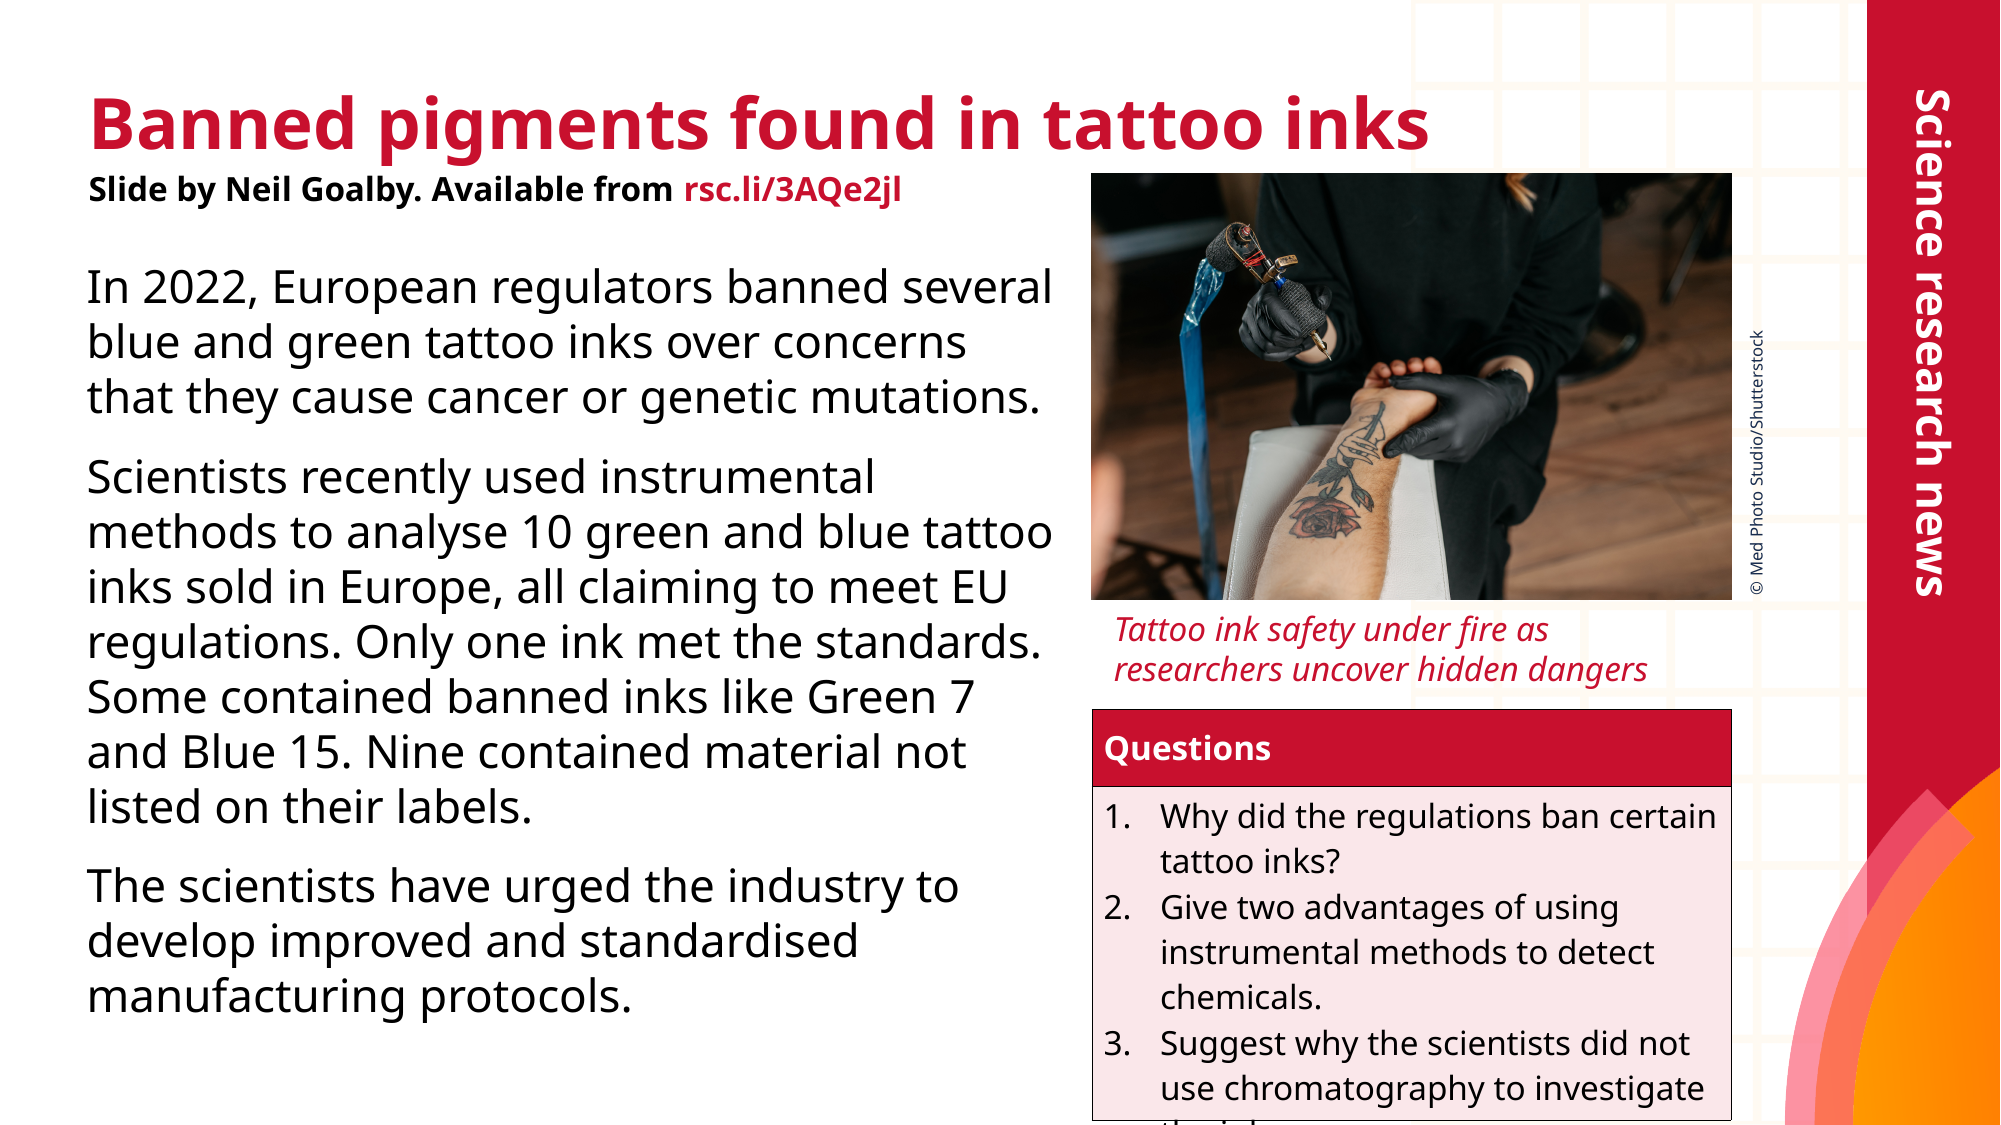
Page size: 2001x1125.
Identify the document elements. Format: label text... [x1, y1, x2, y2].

text_box Science research news [1867, 88, 2000, 765]
list In 2022, European regulators banned several blue and green tattoo inks over concerns that they cause cancer or genetic mutations. Scientists recently used instrumental methods to analyse 10 green and blue tattoo inks sold in Europe, all claiming to meet EU regulations. Only one ink met the standards. Some contained banned inks like Green 7 and Blue 15. Nine contained material not listed on their labels. The scientists have urged the industry to develop improved and standardised manufacturing protocols. [86, 257, 1061, 1121]
picture [1091, 0, 2000, 1125]
text_box Slide by Neil Goalby. Available from rsc.li/3AQe2jl [88, 173, 1091, 246]
table_cell Why did the regulations ban certain tattoo inks? Give two advantages of using instrumental methods to detect chemicals. Suggest why the scientists did not use chromatography to investigate the inks. [1093, 787, 1731, 1120]
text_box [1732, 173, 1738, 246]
text_box Tattoo ink safety under fire as researchers uncover hidden dangers [1113, 607, 1713, 698]
table_header Questions [1093, 710, 1731, 786]
title Banned pigments found in tattoo inks [88, 88, 1743, 161]
text_box © Med Photo Studio/Shutterstock [1738, 113, 1774, 610]
